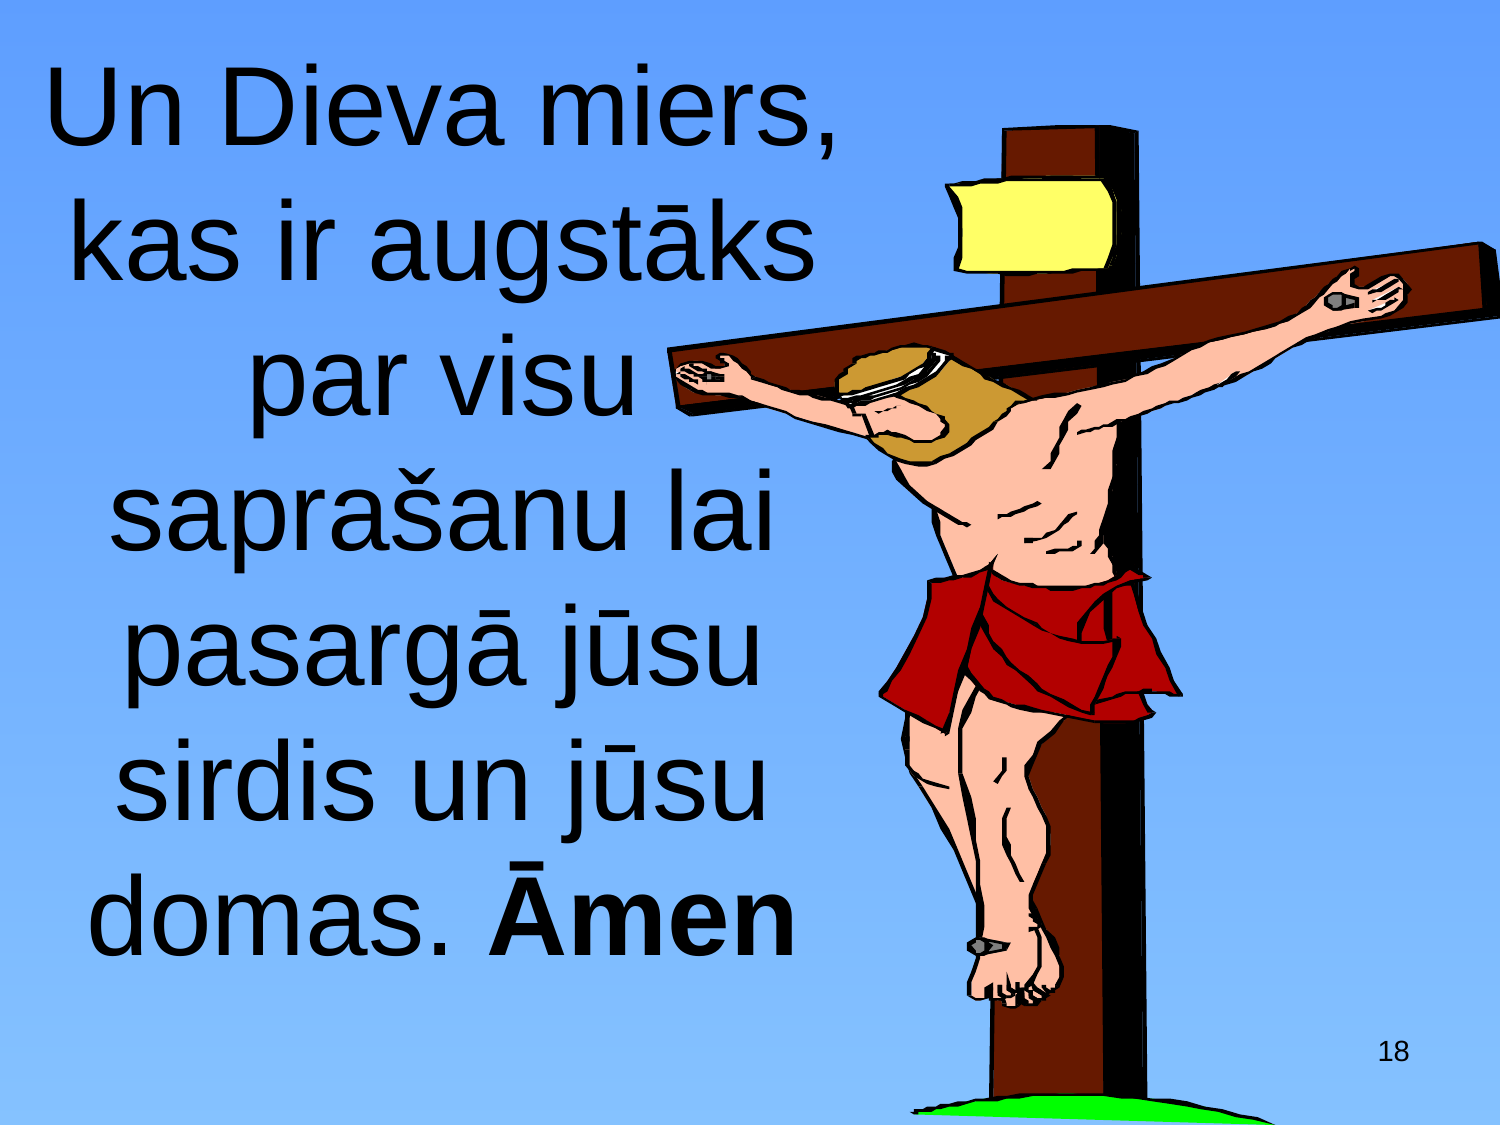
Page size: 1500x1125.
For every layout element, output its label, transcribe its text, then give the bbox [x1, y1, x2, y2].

picture [662, 125, 1500, 1125]
title Un Dieva miers, kas ir augstāks par visu saprašanu lai pasargā jūsu sirdis un jūsu domas. Āmen [17, 479, 657, 668]
